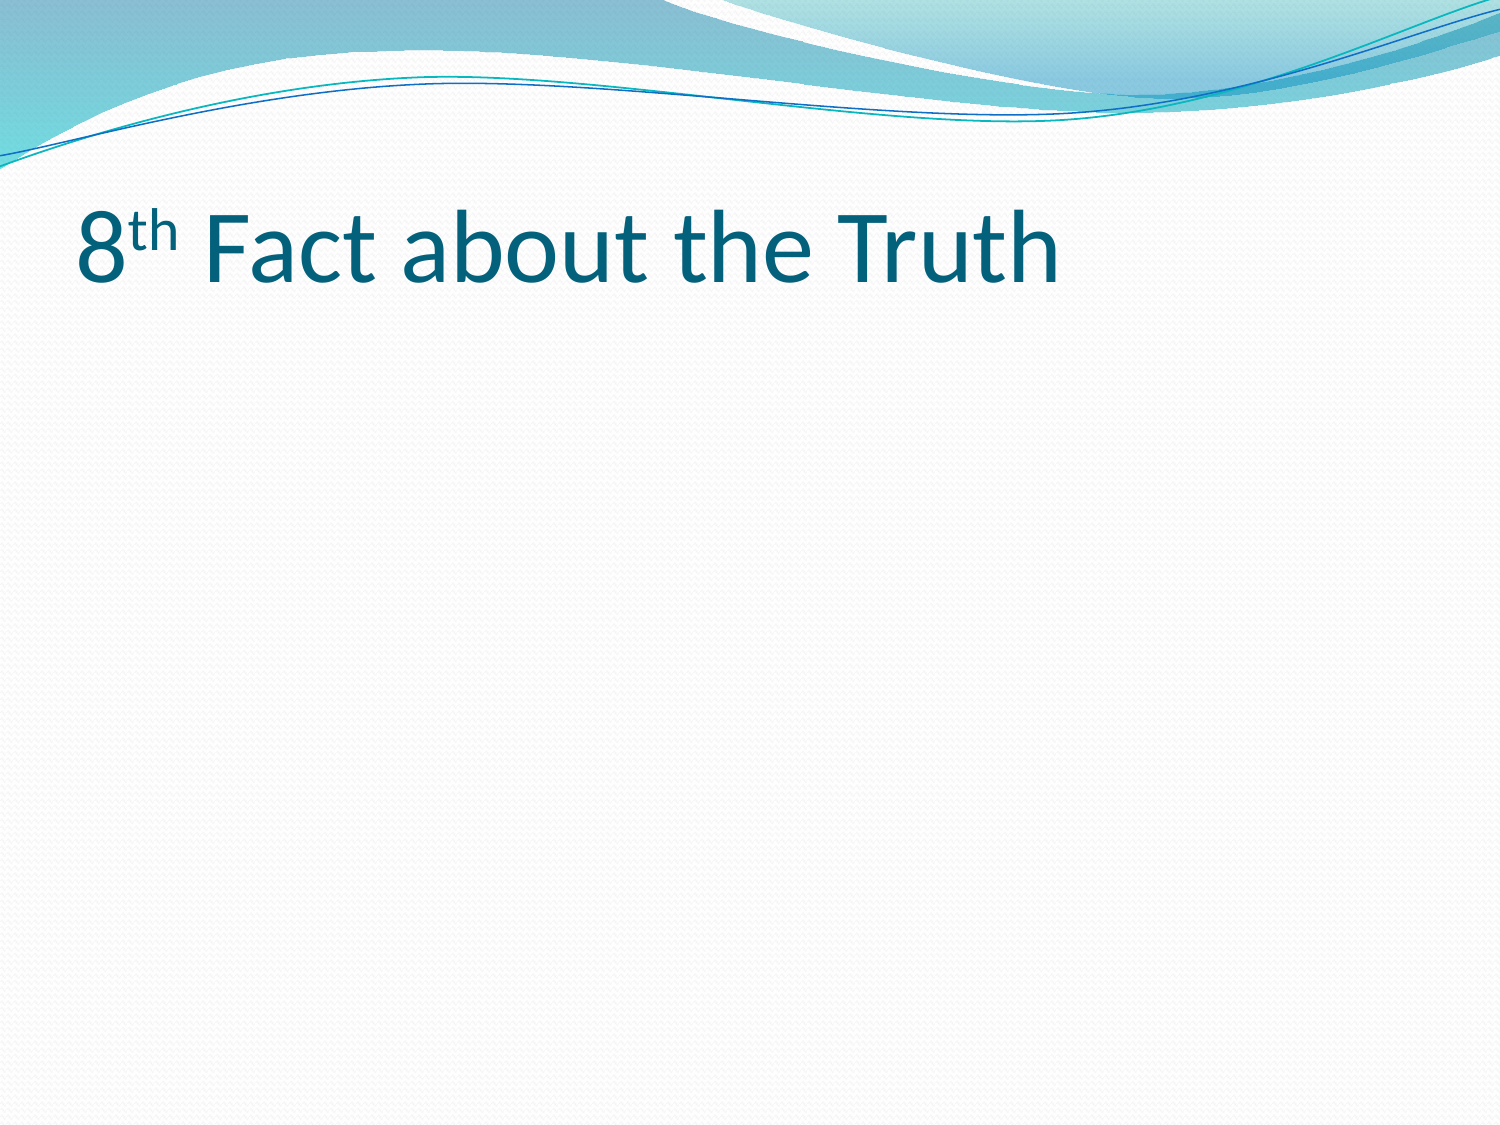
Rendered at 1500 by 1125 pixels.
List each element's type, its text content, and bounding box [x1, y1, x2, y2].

title 8th Fact about the Truth [75, 115, 1425, 303]
